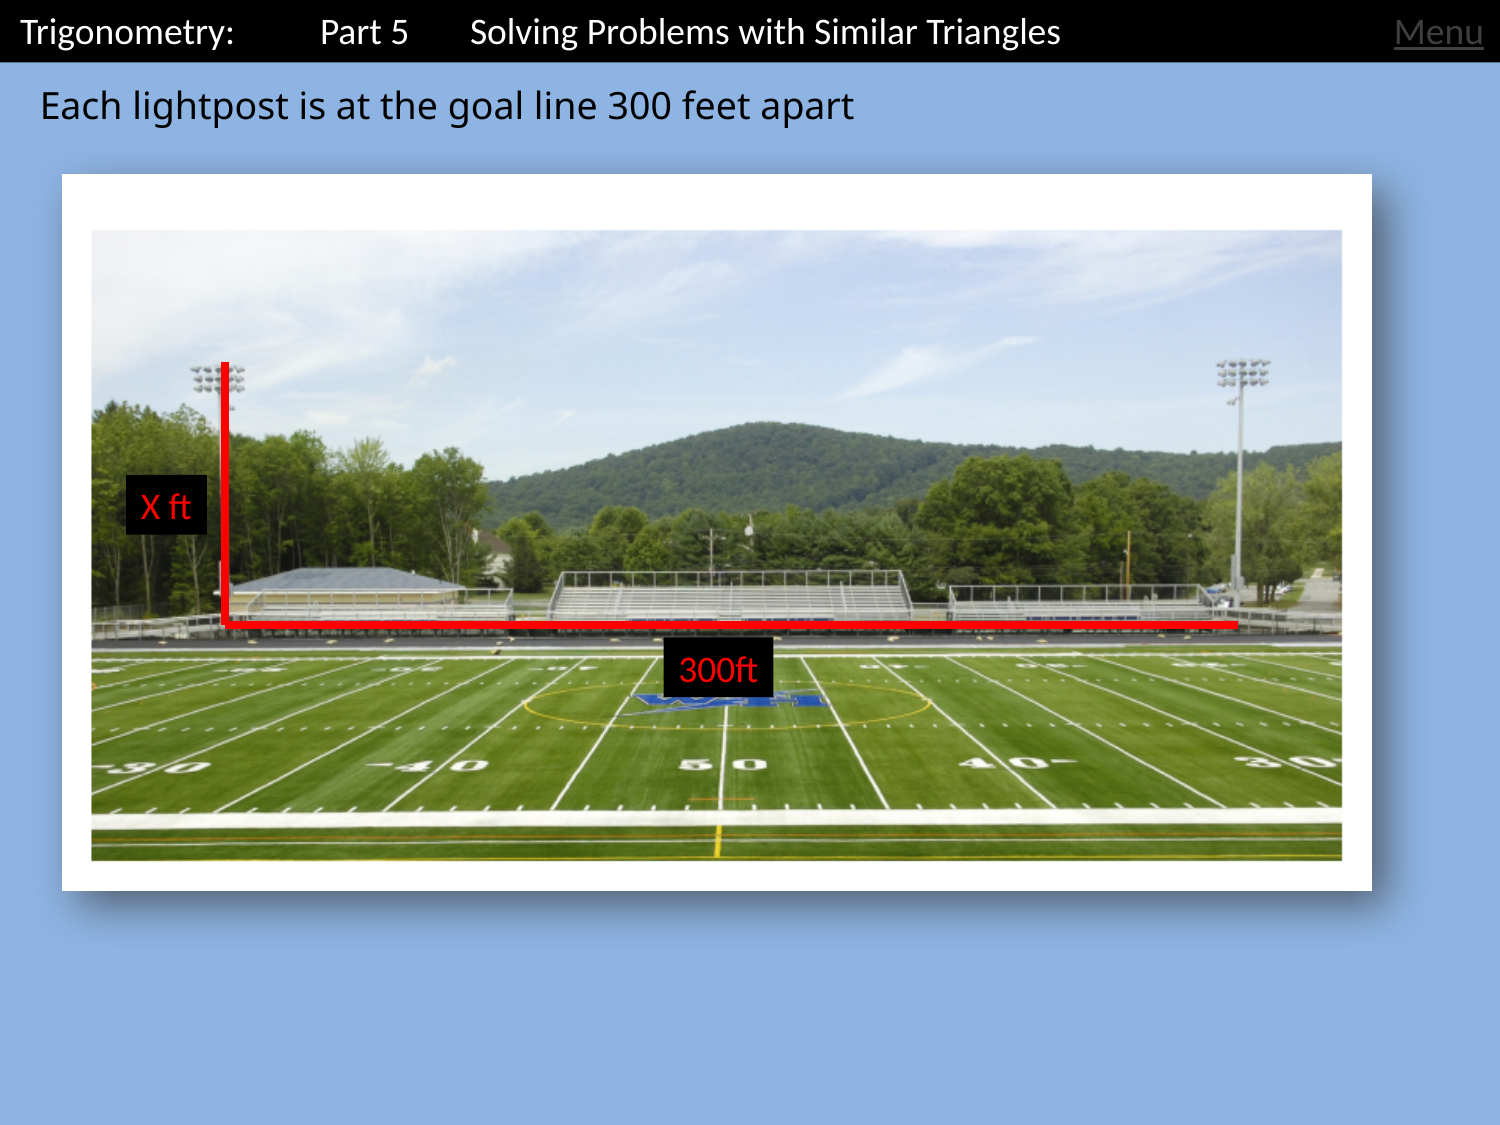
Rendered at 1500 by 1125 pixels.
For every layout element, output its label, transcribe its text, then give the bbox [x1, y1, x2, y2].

text_box Each lightpost is at the goal line 300 feet apart [24, 74, 1475, 180]
picture [62, 174, 1372, 891]
text_box Trigonometry: Part 5 Solving Problems with Similar Triangles [5, 0, 1086, 105]
text_box [1086, 0, 1500, 64]
text_box [0, 0, 5, 64]
text_box Menu [1379, 0, 1500, 60]
